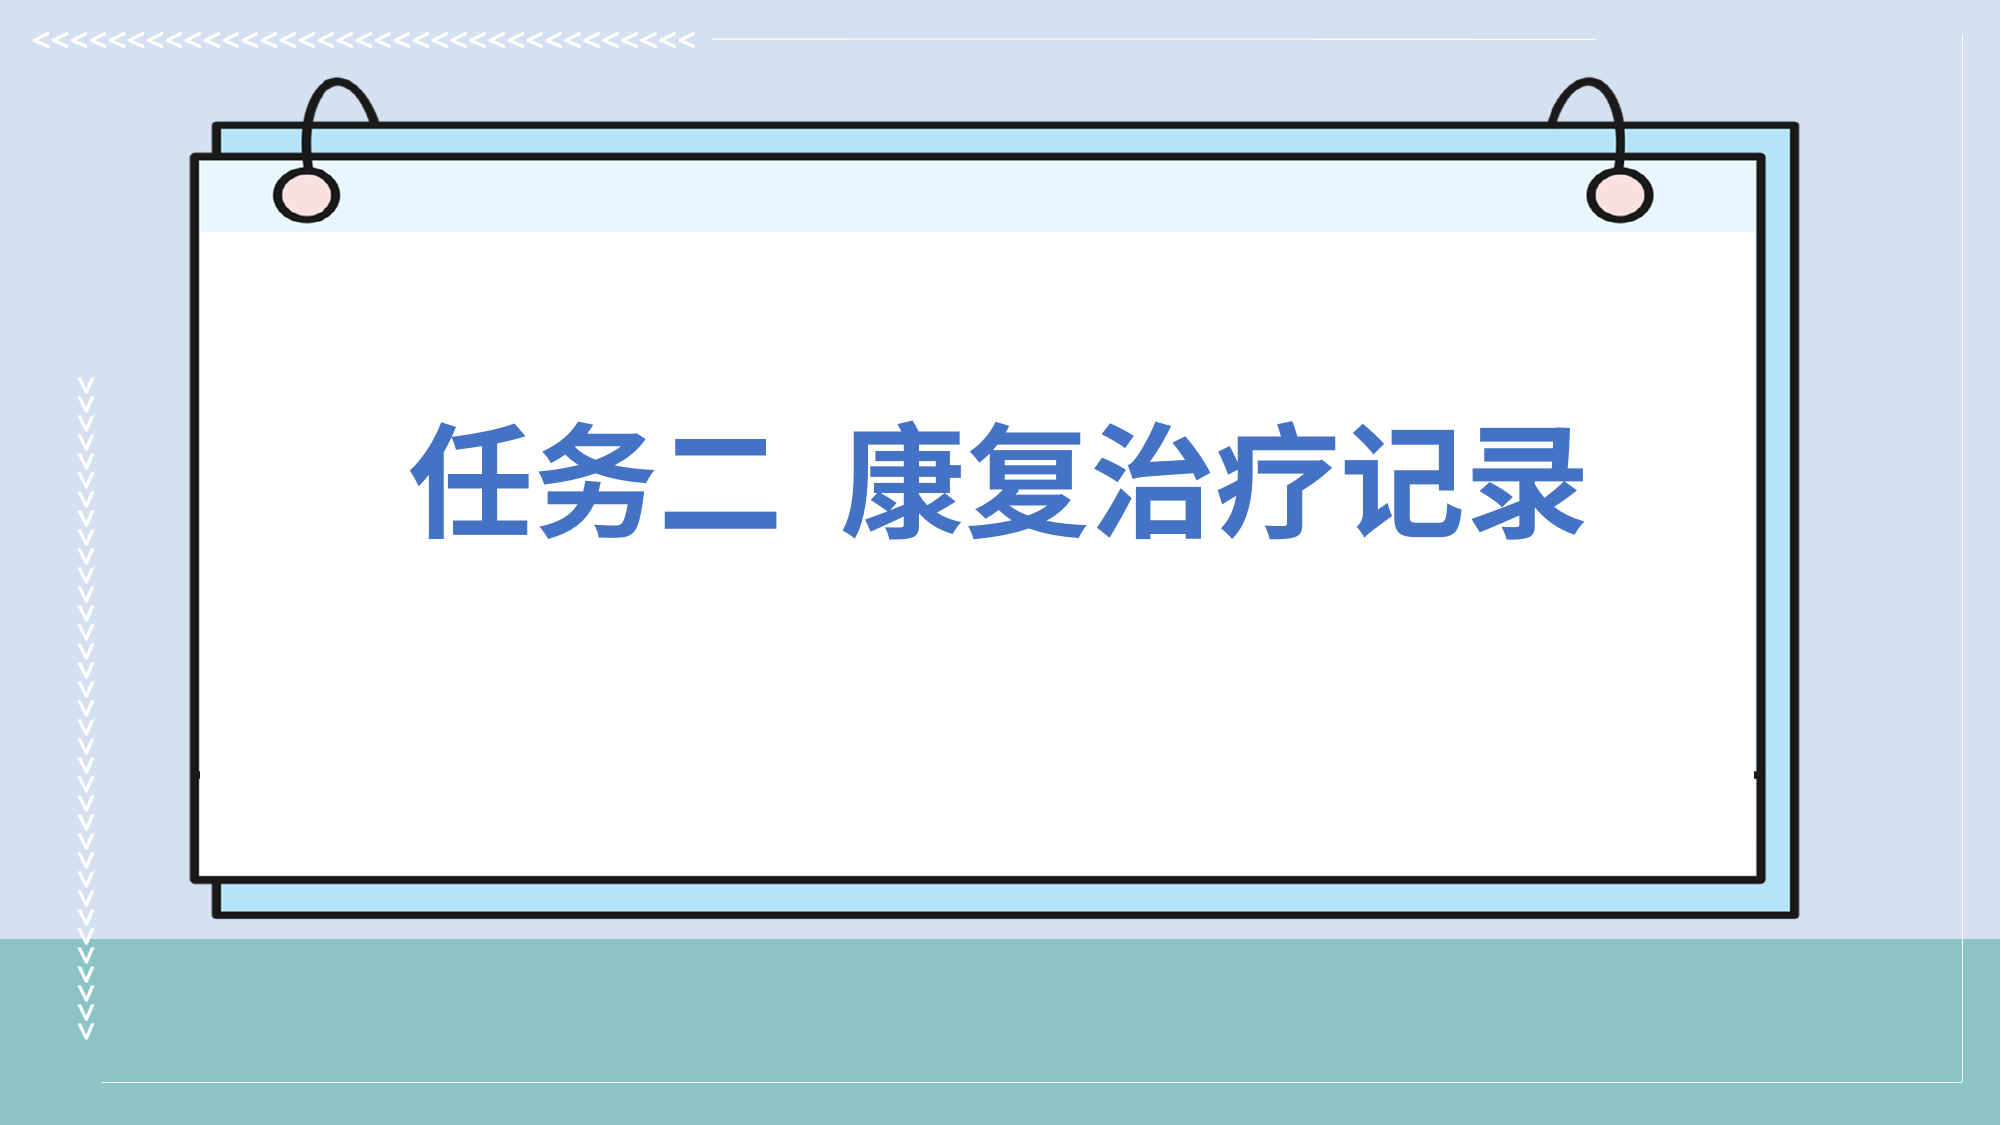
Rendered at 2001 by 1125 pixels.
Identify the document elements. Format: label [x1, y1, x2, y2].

picture [107, 37, 1841, 947]
